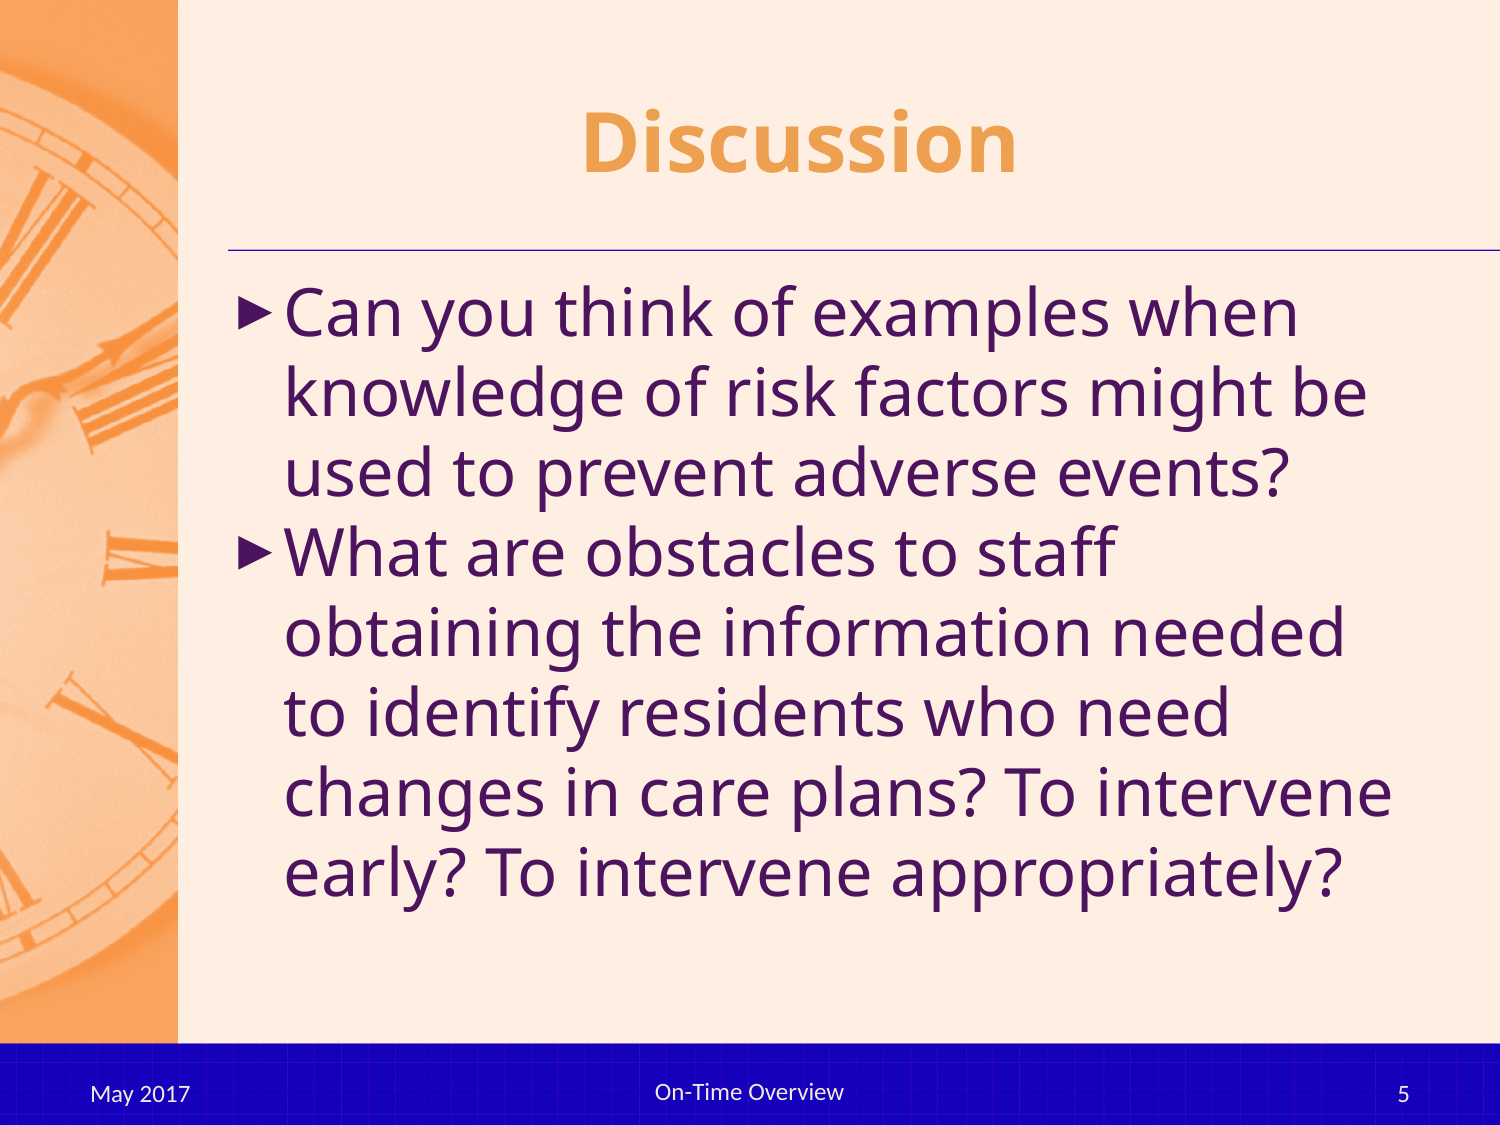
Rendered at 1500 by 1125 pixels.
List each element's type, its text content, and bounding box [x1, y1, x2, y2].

slide_number 5 [1074, 1062, 1425, 1122]
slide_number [75, 1062, 425, 1122]
title Discussion [174, 45, 1425, 233]
list Can you think of examples when knowledge of risk factors might be used to prevent adverse events? What are obstacles to staff obtaining the information needed to identify residents who need changes in care plans? To intervene early? To intervene appropriately? [212, 262, 1425, 1005]
picture [0, 0, 1500, 1125]
footer On-Time Overview [512, 1060, 988, 1121]
